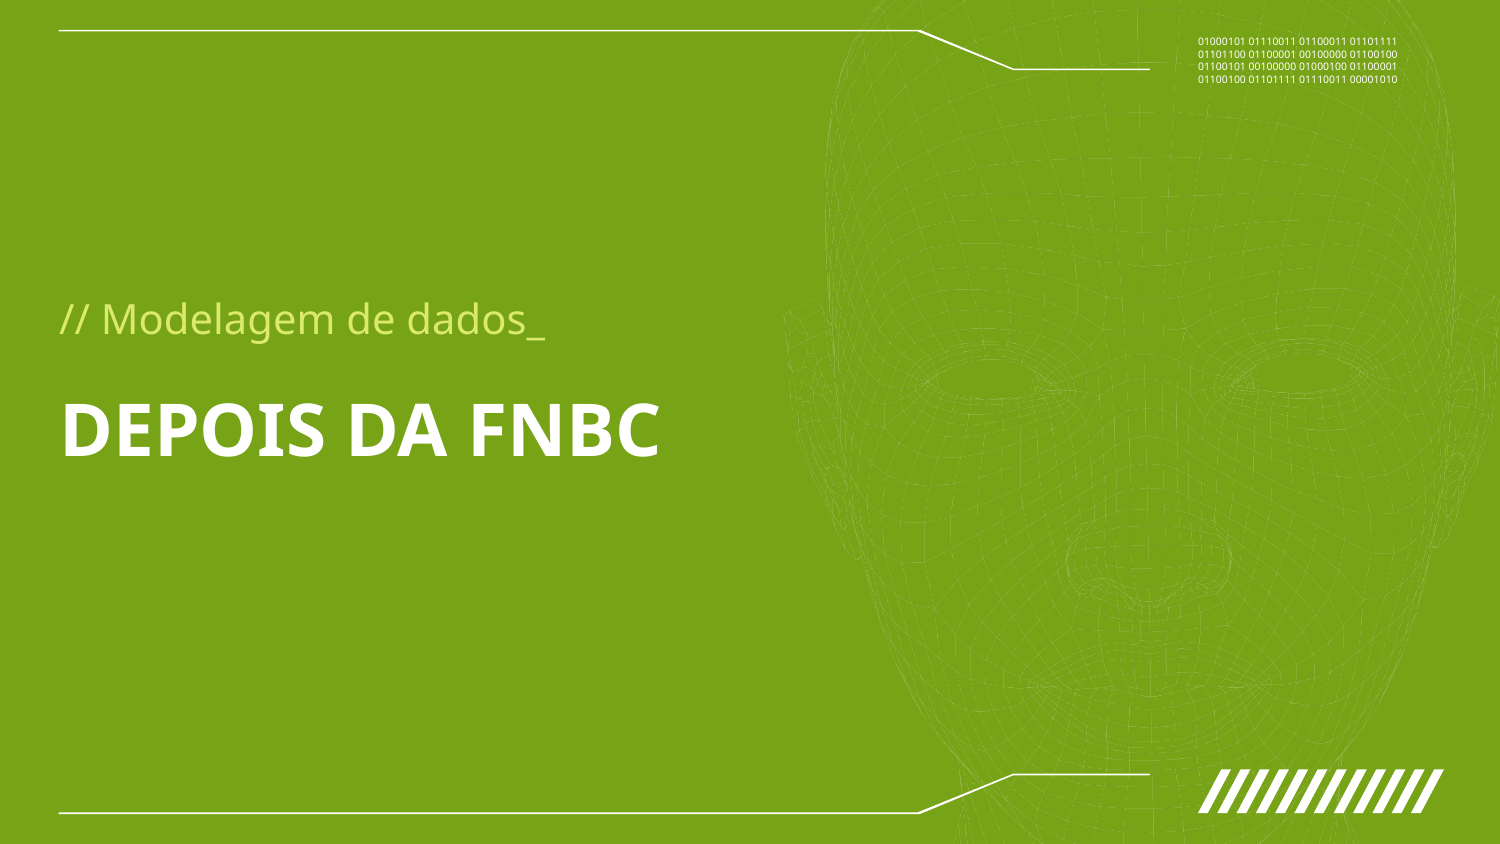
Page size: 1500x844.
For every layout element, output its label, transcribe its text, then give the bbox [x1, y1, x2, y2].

title DEPOIS DA FNBC [59, 368, 1127, 540]
text_box // Modelagem de dados_ [59, 277, 971, 358]
